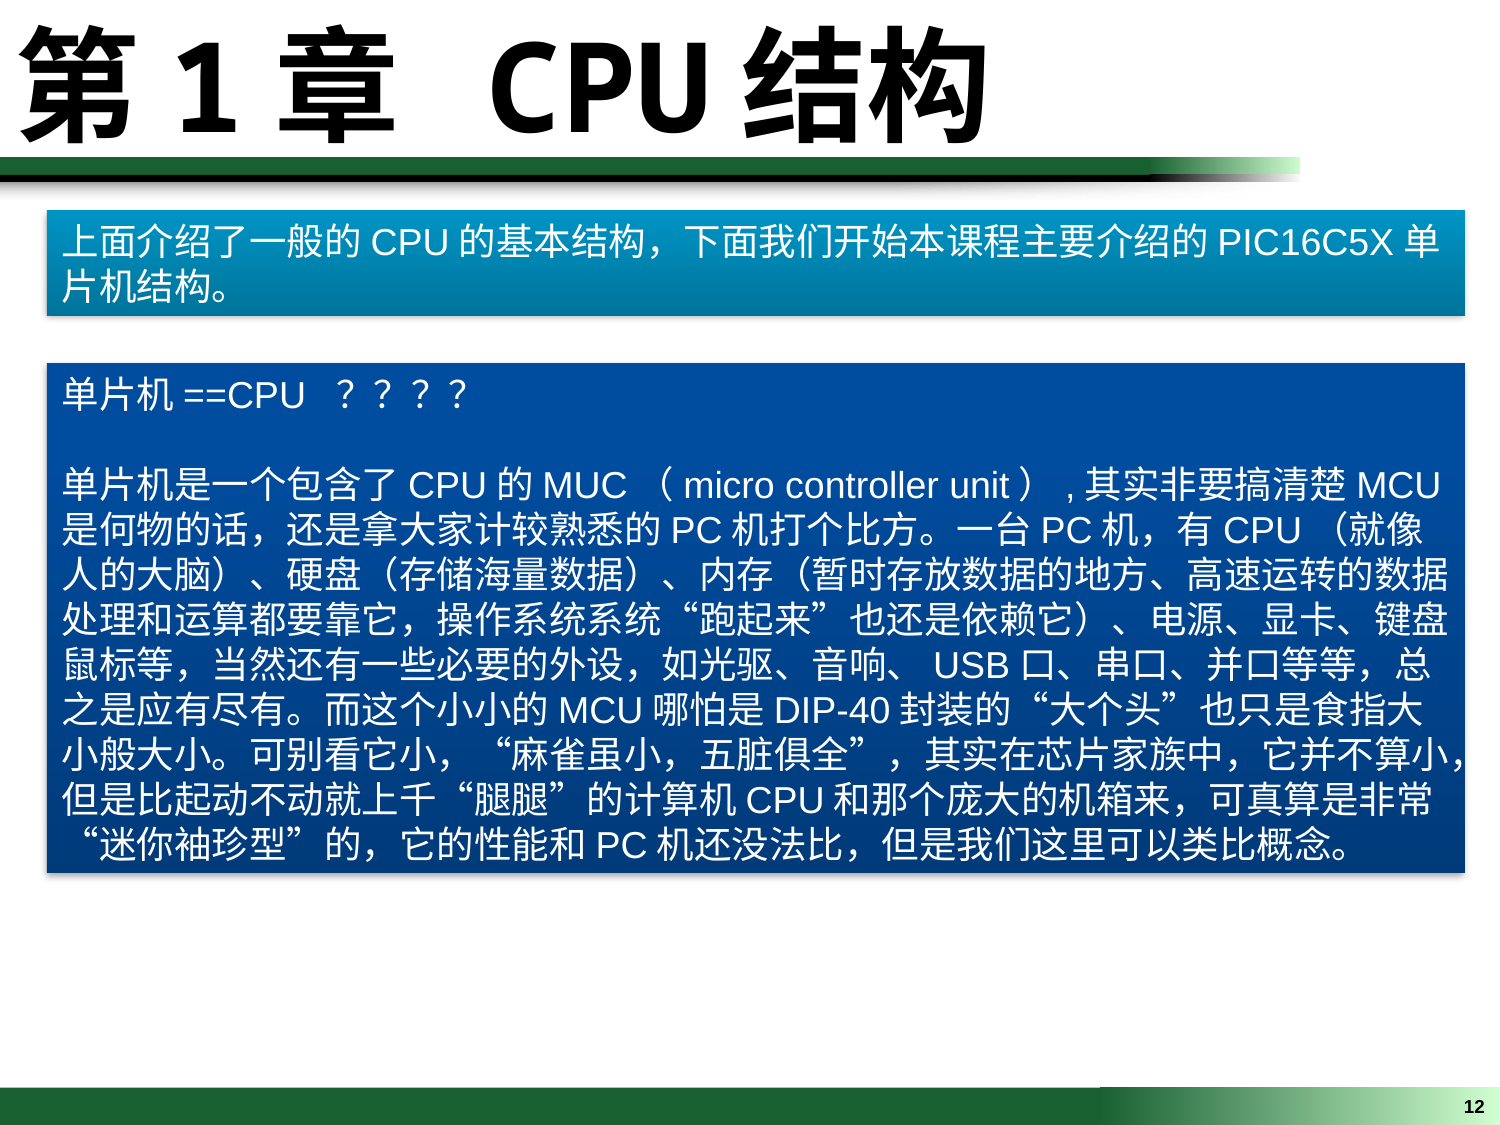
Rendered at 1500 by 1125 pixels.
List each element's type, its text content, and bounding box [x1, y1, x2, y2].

text_box 第1章 CPU结构 [0, 0, 1260, 167]
text_box 单片机==CPU ？？？？ 单片机是一个包含了CPU的MUC（micro controller unit）,其实非要搞清楚MCU是何物的话，还是拿大家计较熟悉的PC机打个比方。一台PC机，有CPU（就像人的大脑）、硬盘（存储海量数据）、内存（暂时存放数据的地方、高速运转的数据处理和运算都要靠它，操作系统系统“跑起来”也还是依赖它）、电源、显卡、键盘鼠标等，当然还有一些必要的外设，如光驱、音响、USB口、串口、并口等等，总之是应有尽有。而这个小小的MCU哪怕是DIP-40封装的“大个头”也只是食指大小般大小。可别看它小，“麻雀虽小，五脏俱全”，其实在芯片家族中，它并不算小，但是比起动不动就上千“腿腿”的计算机CPU和那个庞大的机箱来，可真算是非常“迷你袖珍型”的，它的性能和PC机还没法比，但是我们这里可以类比概念。 [46, 363, 1465, 873]
text_box 上面介绍了一般的CPU的基本结构，下面我们开始本课程主要介绍的PIC16C5X单片机结构。 [46, 210, 1465, 316]
slide_number 12 [1437, 1087, 1500, 1125]
picture [0, 174, 1313, 200]
